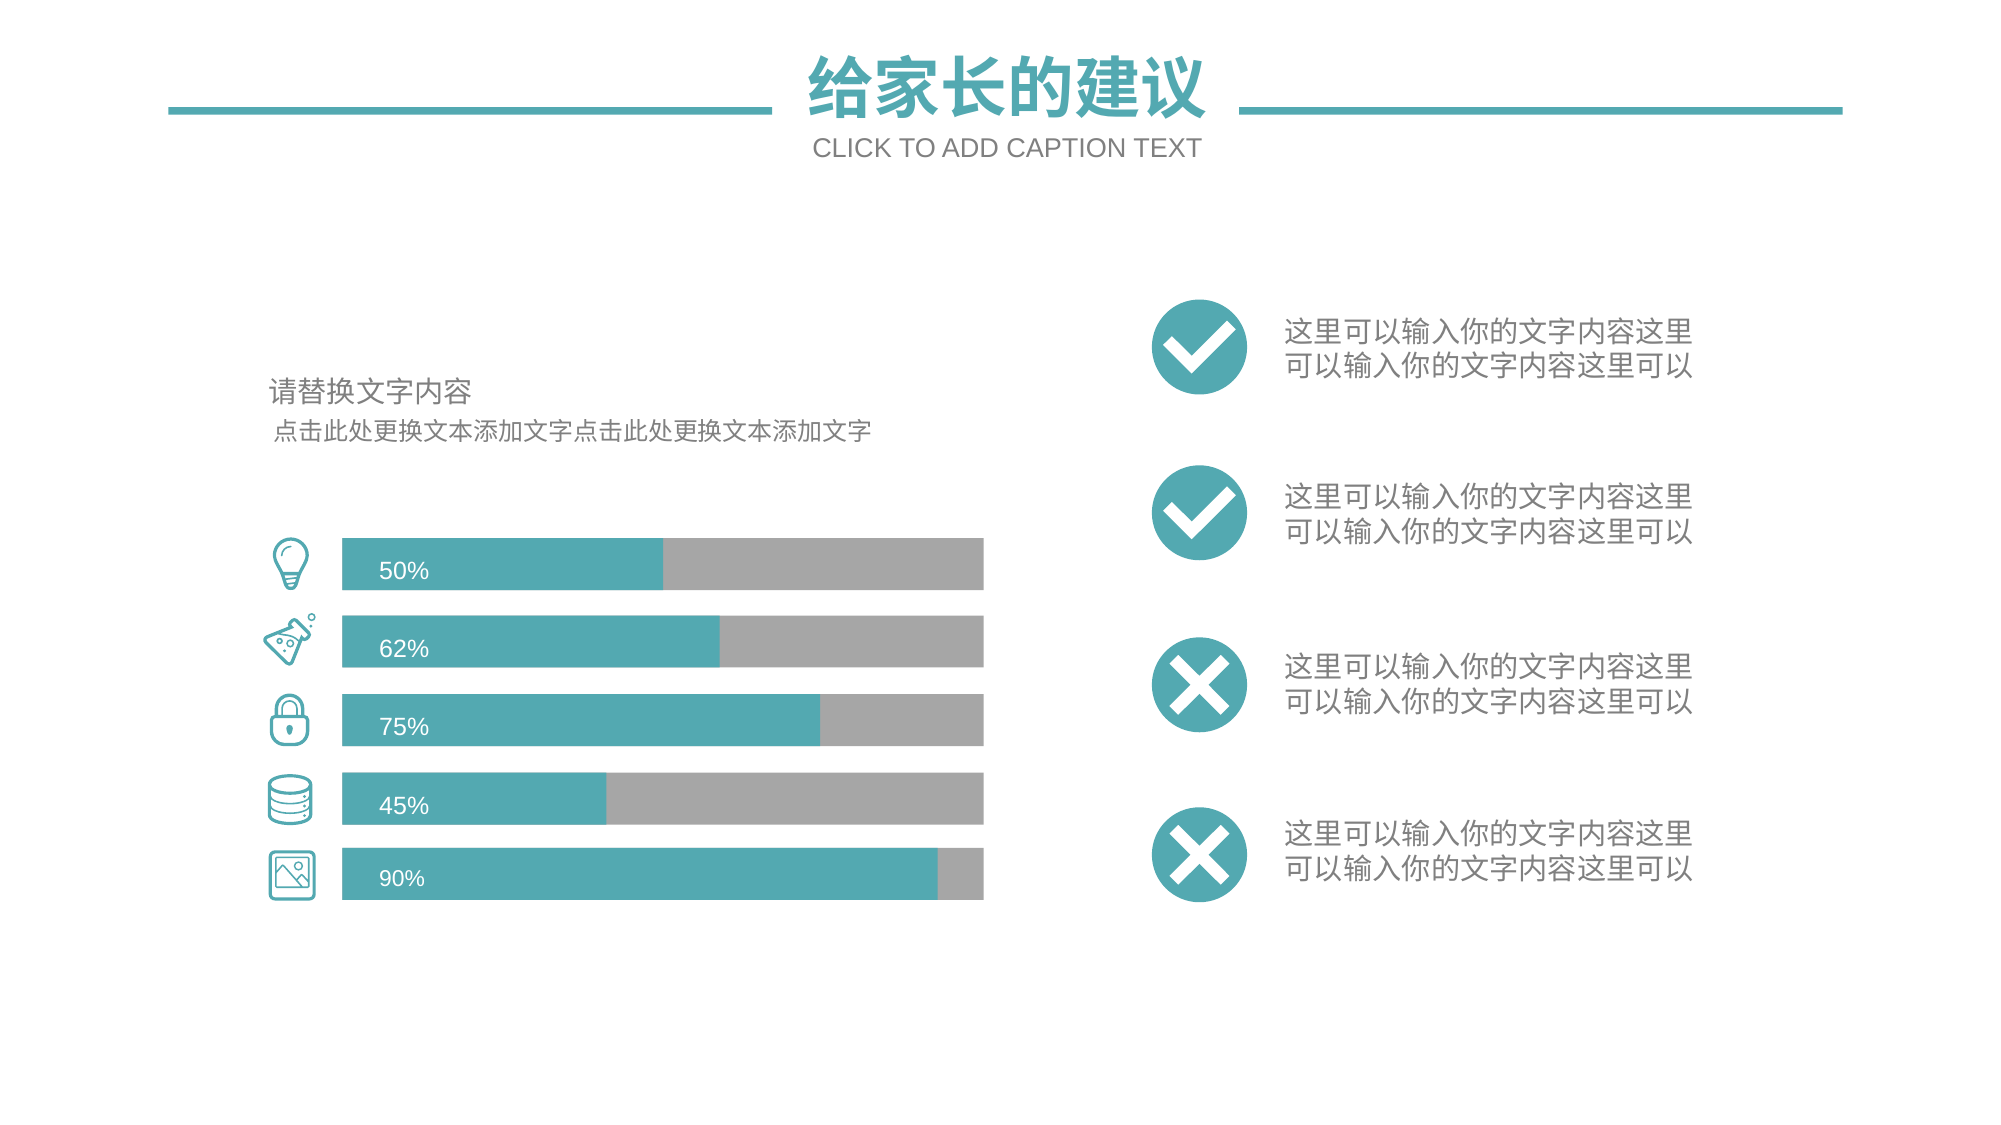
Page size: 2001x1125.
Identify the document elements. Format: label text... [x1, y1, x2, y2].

text_box [1151, 299, 1248, 395]
text_box 这里可以输入你的文字内容这里可以输入你的文字内容这里可以 [1270, 470, 1735, 556]
text_box 这里可以输入你的文字内容这里可以输入你的文字内容这里可以 [1270, 807, 1735, 893]
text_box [256, 360, 1007, 901]
text_box [1151, 637, 1248, 733]
text_box [1151, 465, 1248, 561]
text_box 这里可以输入你的文字内容这里可以输入你的文字内容这里可以 [1270, 305, 1735, 391]
text_box [1151, 807, 1248, 903]
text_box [168, 45, 1843, 163]
text_box 这里可以输入你的文字内容这里可以输入你的文字内容这里可以 [1270, 640, 1735, 726]
